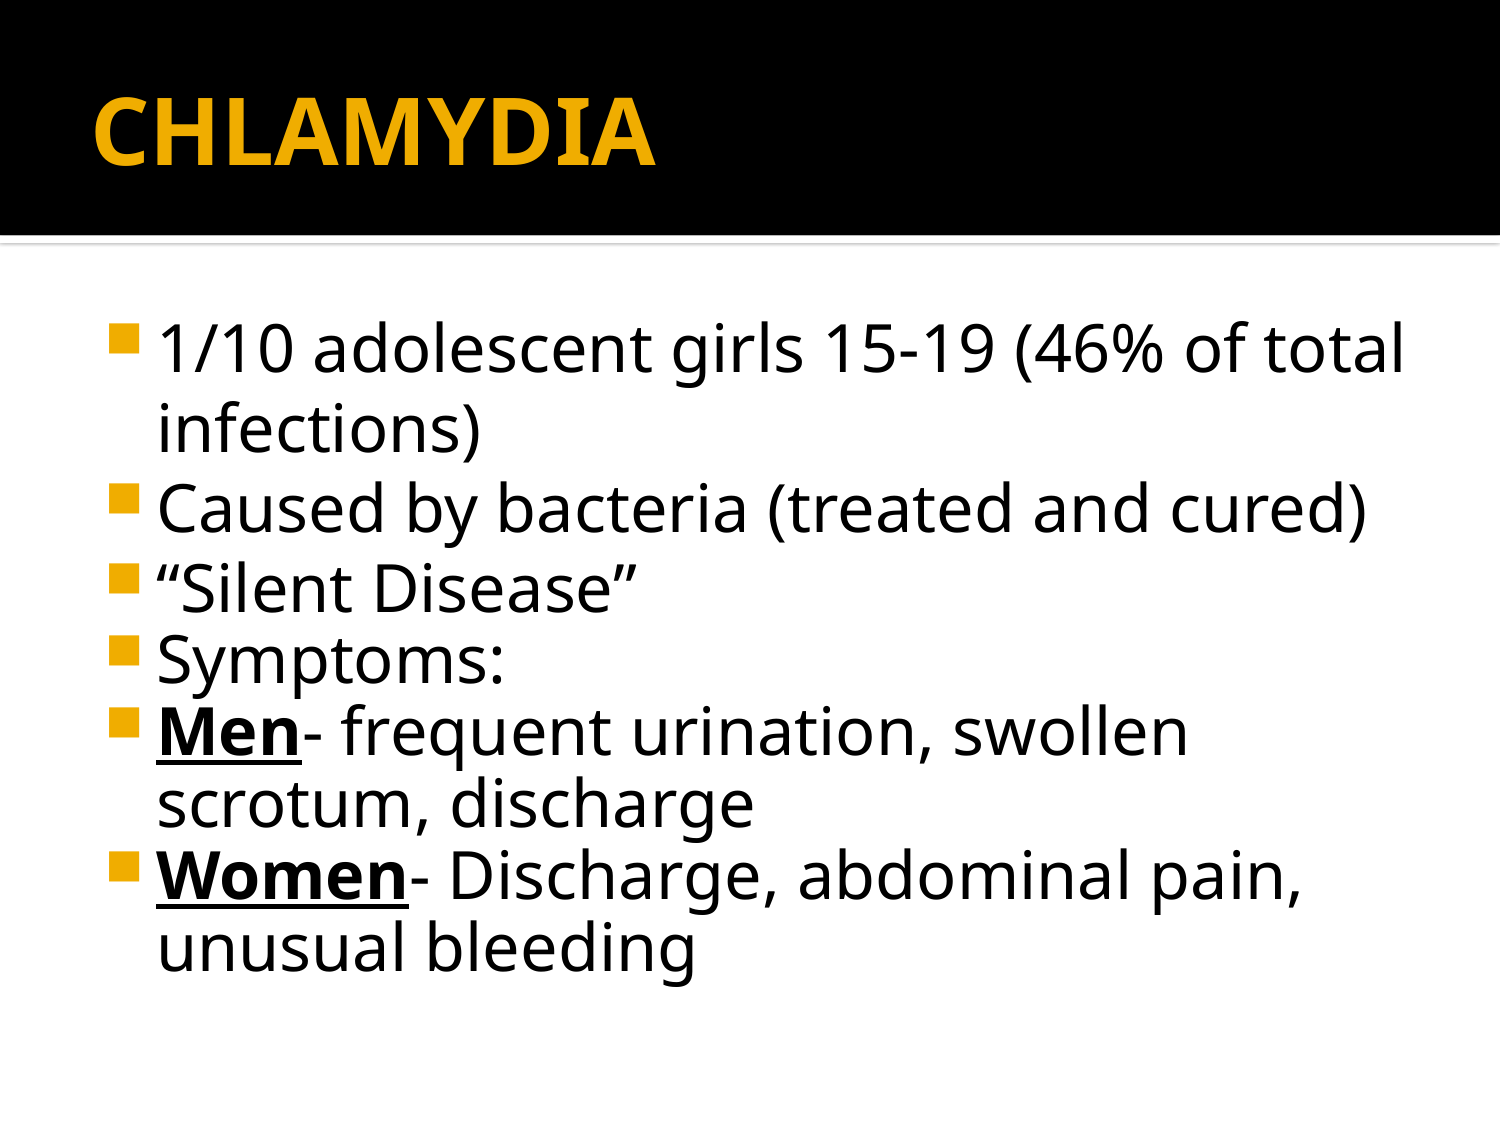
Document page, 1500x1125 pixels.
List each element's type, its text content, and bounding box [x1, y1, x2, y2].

title CHLAMYDIA [75, 25, 1425, 231]
list 1/10 adolescent girls 15-19 (46% of total infections) Caused by bacteria (treated and cured) “Silent Disease” Symptoms: Men- frequent urination, swollen scrotum, discharge Women- Discharge, abdominal pain, unusual bleeding [75, 291, 1425, 1050]
